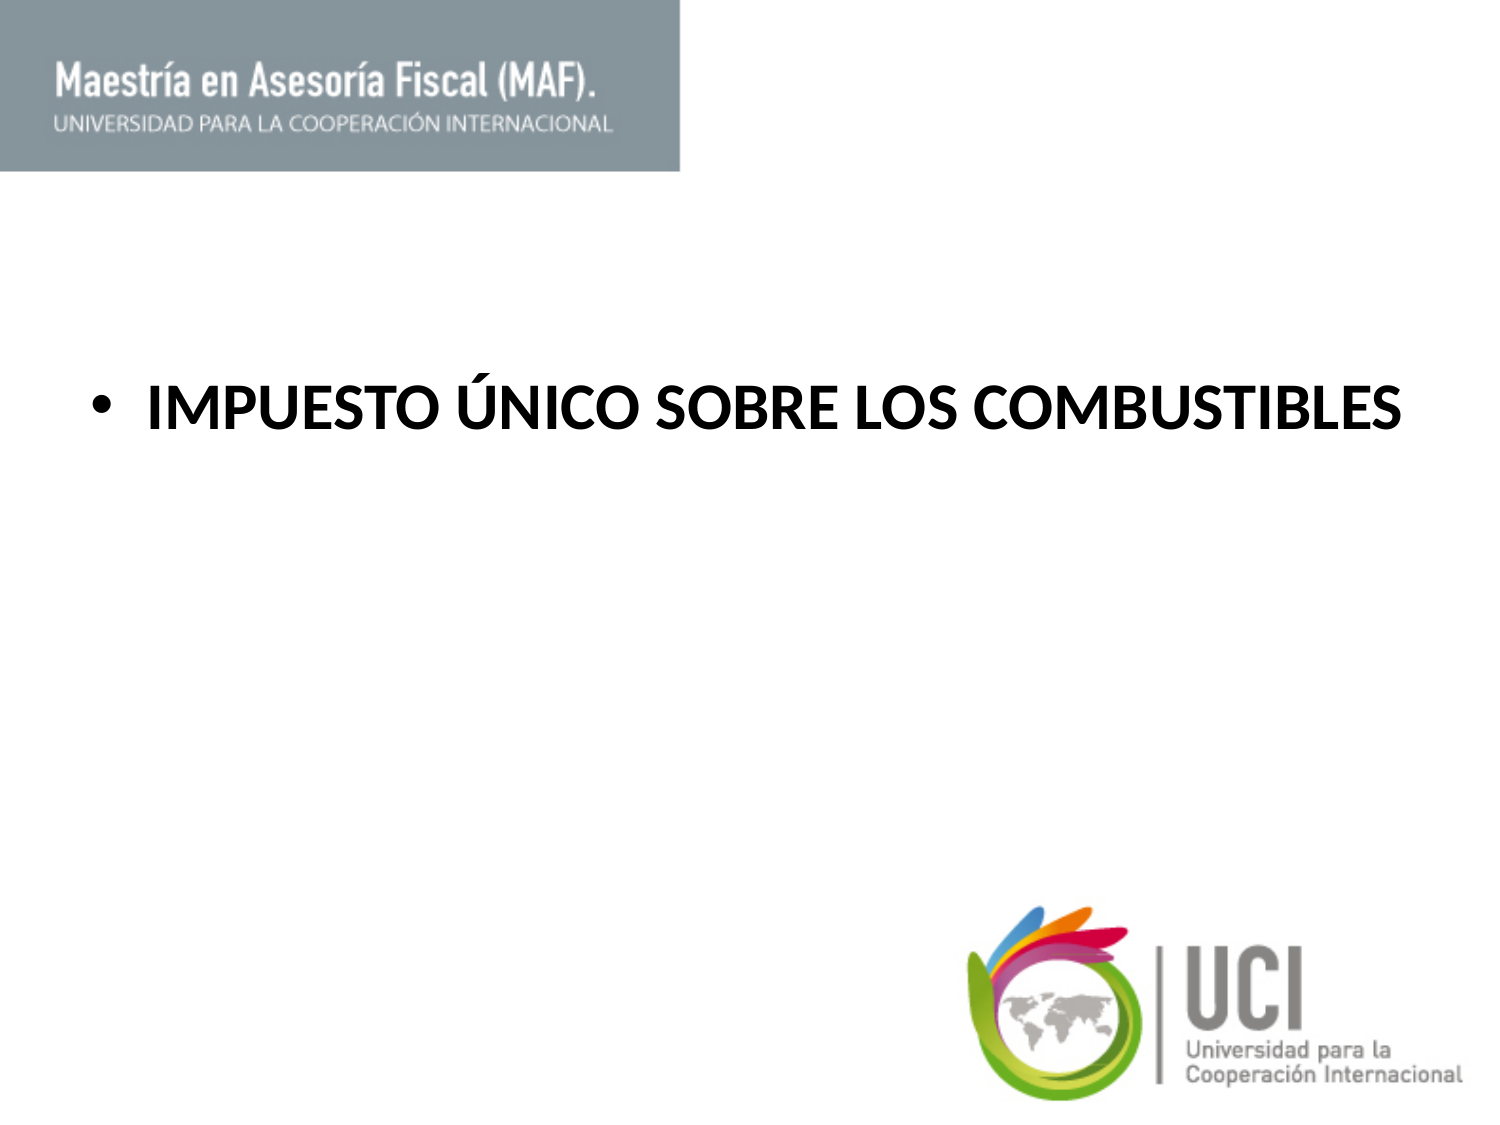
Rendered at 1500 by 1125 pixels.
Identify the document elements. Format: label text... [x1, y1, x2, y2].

picture [0, 0, 1500, 1125]
list IMPUESTO ÚNICO SOBRE LOS COMBUSTIBLES [75, 262, 1425, 1005]
